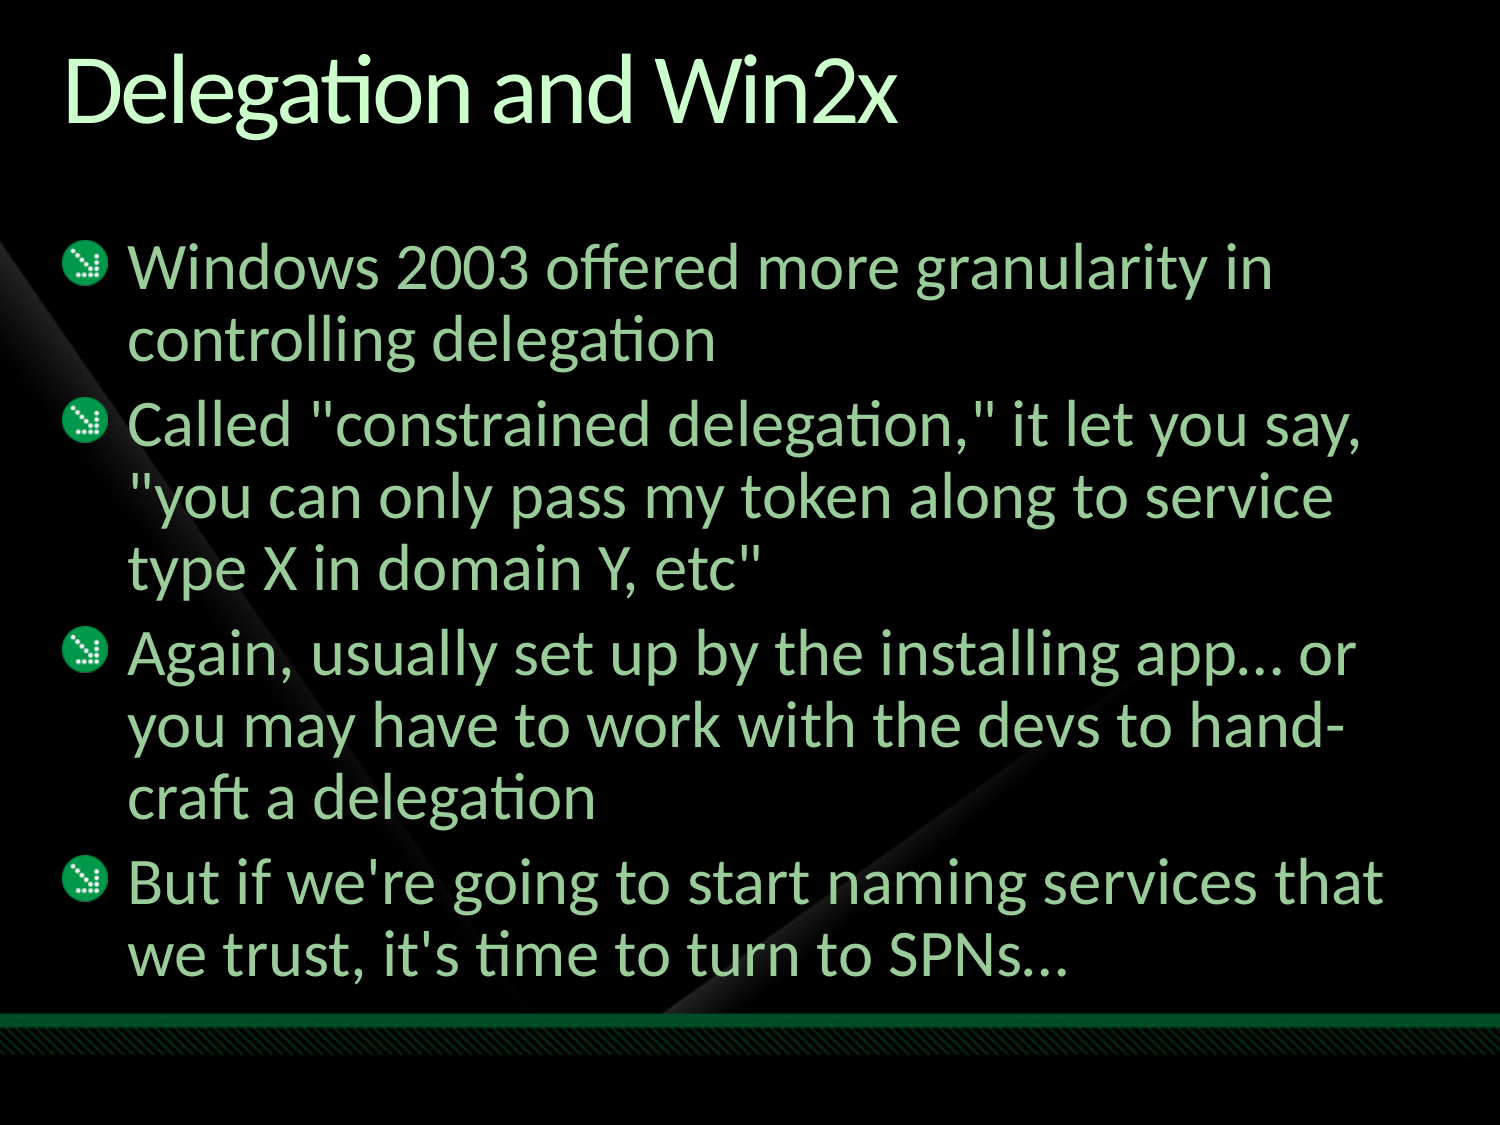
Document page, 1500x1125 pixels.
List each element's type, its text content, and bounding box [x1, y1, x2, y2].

list Windows 2003 offered more granularity in controlling delegation Called "constrained delegation," it let you say, "you can only pass my token along to service type X in domain Y, etc" Again, usually set up by the installing app… or you may have to work with the devs to hand-craft a delegation But if we're going to start naming services that we trust, it's time to turn to SPNs… [62, 231, 1438, 595]
title Delegation and Win2x [62, 37, 1438, 147]
picture [0, 0, 1500, 1125]
